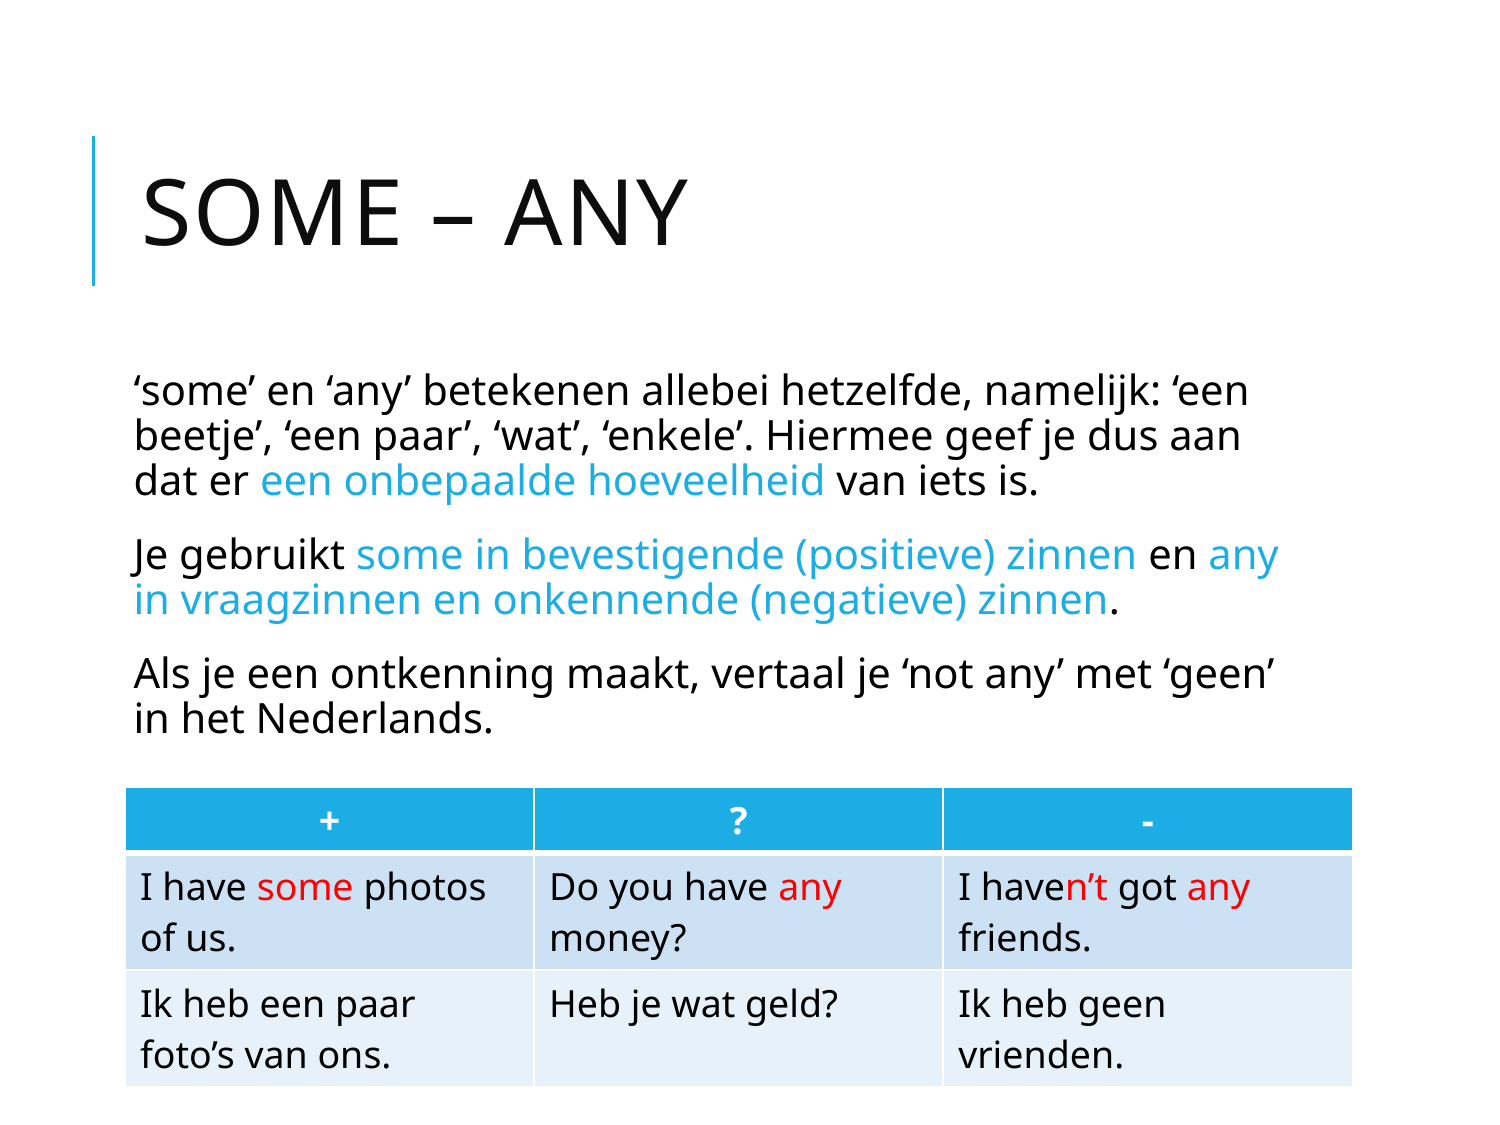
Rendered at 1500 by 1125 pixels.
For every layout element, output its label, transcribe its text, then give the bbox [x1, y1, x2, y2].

table_cell I have some photos of us. [126, 856, 533, 969]
title SOME – Any [126, 96, 1322, 342]
table_cell Ik heb een paar foto’s van ons. [126, 971, 533, 1086]
table_header + [126, 788, 533, 850]
table_cell Do you have any money? [535, 856, 942, 969]
table_cell Heb je wat geld? [535, 971, 942, 1086]
table_header ? [535, 788, 942, 850]
table_header - [944, 788, 1352, 850]
list ‘some’ en ‘any’ betekenen allebei hetzelfde, namelijk: ‘een beetje’, ‘een paar’, ‘wat’, ‘enkele’. Hiermee geef je dus aan dat er een onbepaalde hoeveelheid van iets is. Je gebruikt some in bevestigende (positieve) zinnen en any in vraagzinnen en onkennende (negatieve) zinnen. Als je een ontkenning maakt, vertaal je ‘not any’ met ‘geen’ in het Nederlands. [126, 361, 1322, 786]
table_cell I haven’t got any friends. [944, 856, 1352, 969]
table_cell Ik heb geen vrienden. [944, 971, 1352, 1086]
